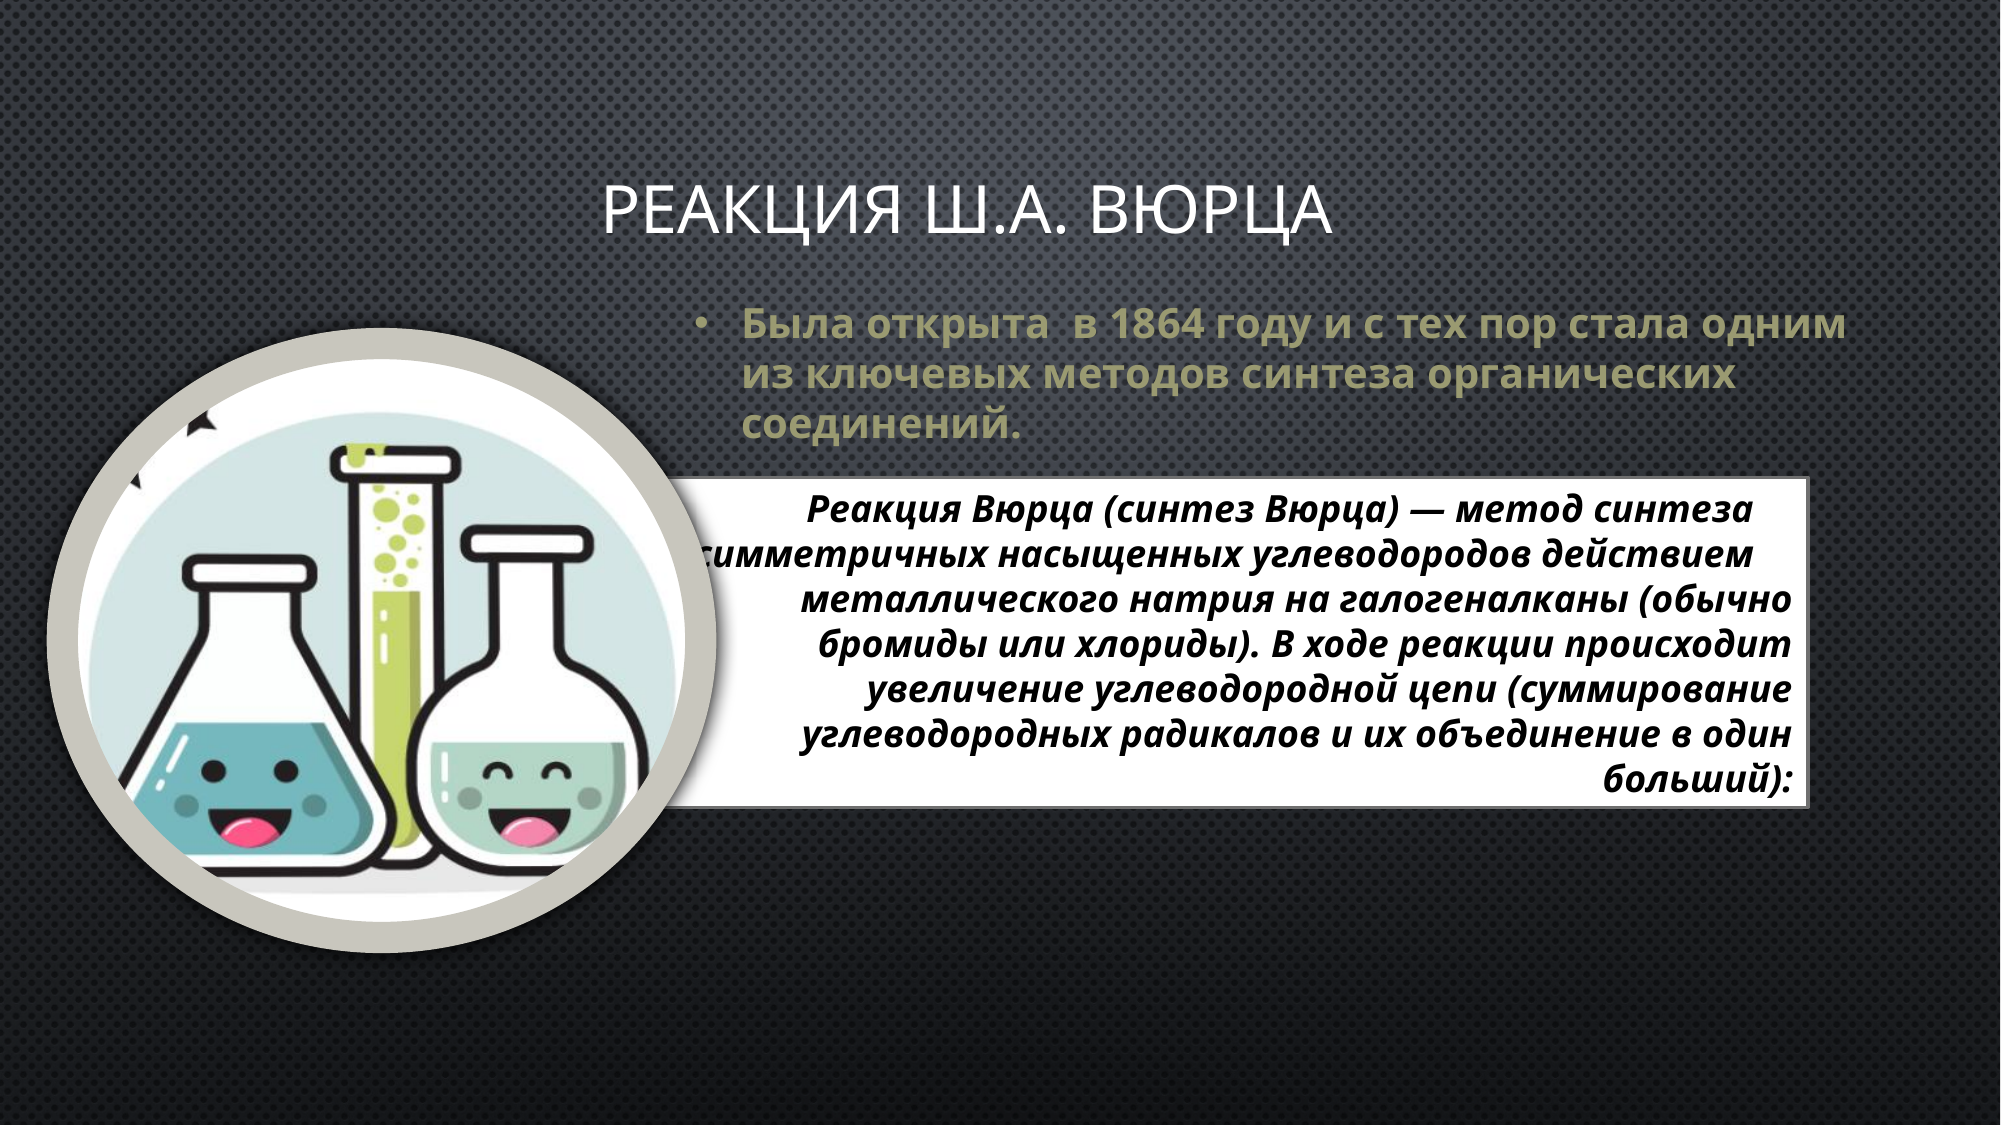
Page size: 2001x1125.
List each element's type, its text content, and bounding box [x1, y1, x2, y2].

picture [62, 343, 701, 938]
title Реакция Ш.А. Вюрца [585, 50, 2000, 364]
text_box Реа‌кция Вю‌рца (си‌нтез Вю‌рца) — метод синтеза симметричных насыщенных углеводородов действием металлического натрия на галогеналканы (обычно бромиды или хлориды). В ходе реакции происходит увеличение углеводородной цепи (суммирование углеводородных радикалов и их объединение в один больший): [701, 476, 1810, 809]
text_box Была открыта в 1864 году и с тех пор стала одним из ключевых методов синтеза органических соединений. [679, 289, 1877, 455]
